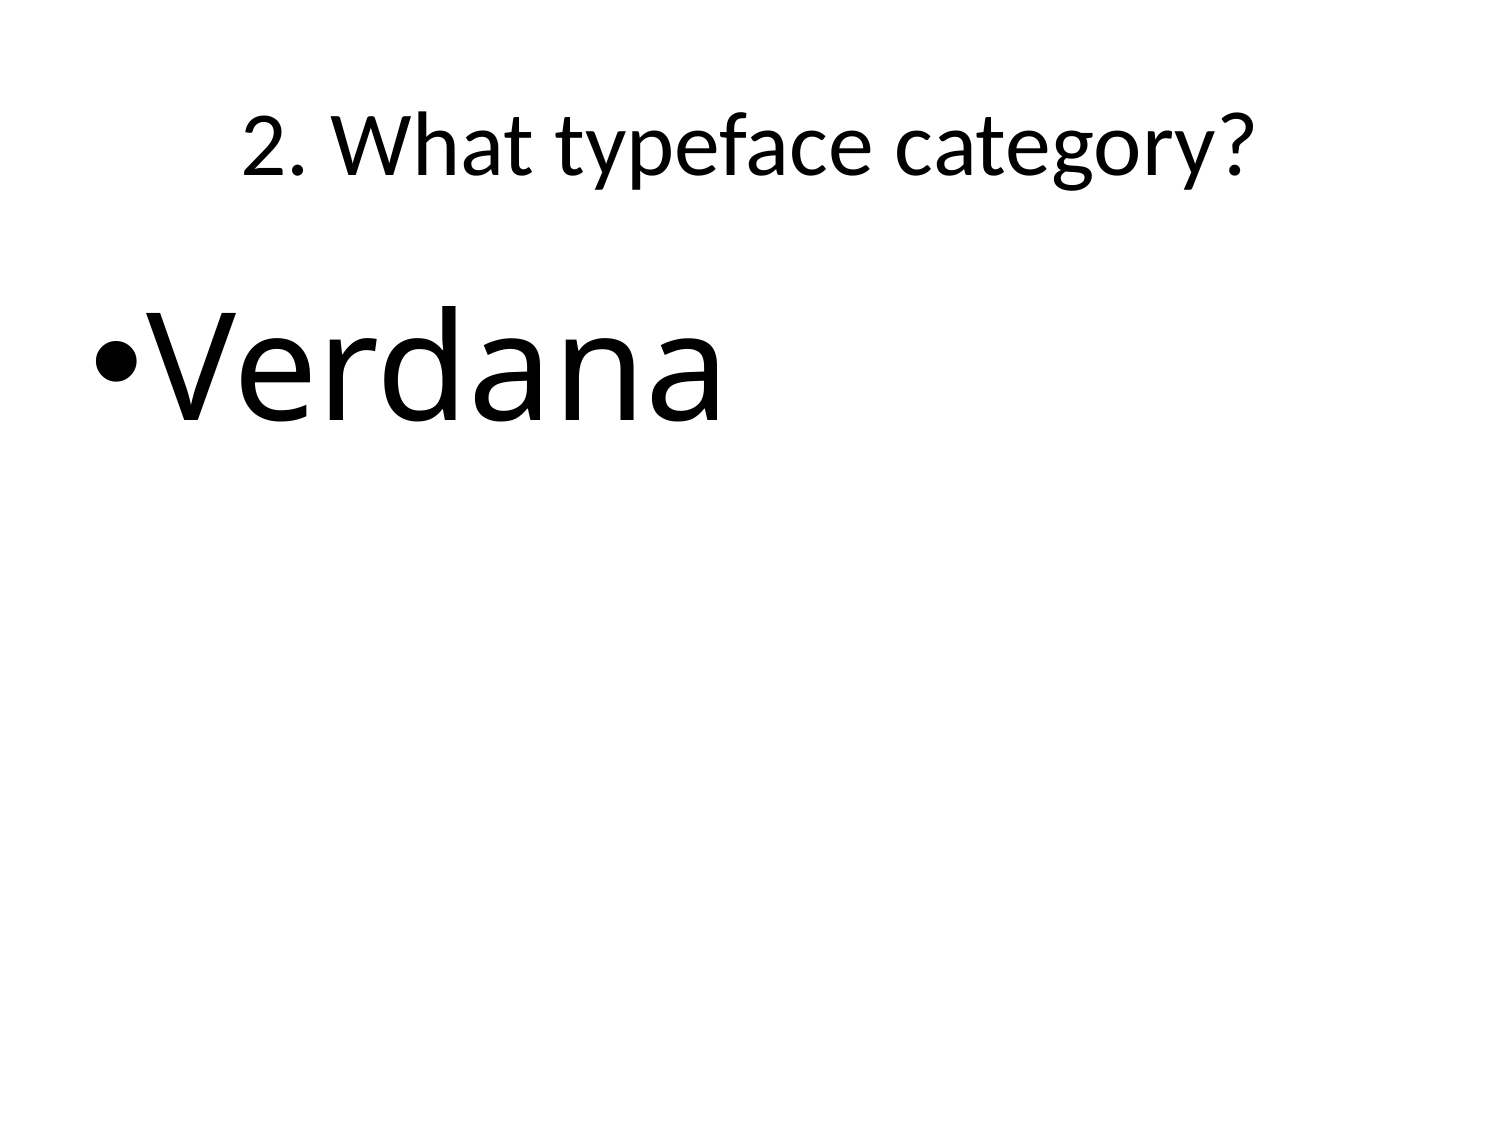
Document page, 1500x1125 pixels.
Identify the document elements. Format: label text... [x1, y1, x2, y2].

title 2. What typeface category? [75, 45, 1425, 233]
list Verdana [75, 262, 1425, 1005]
